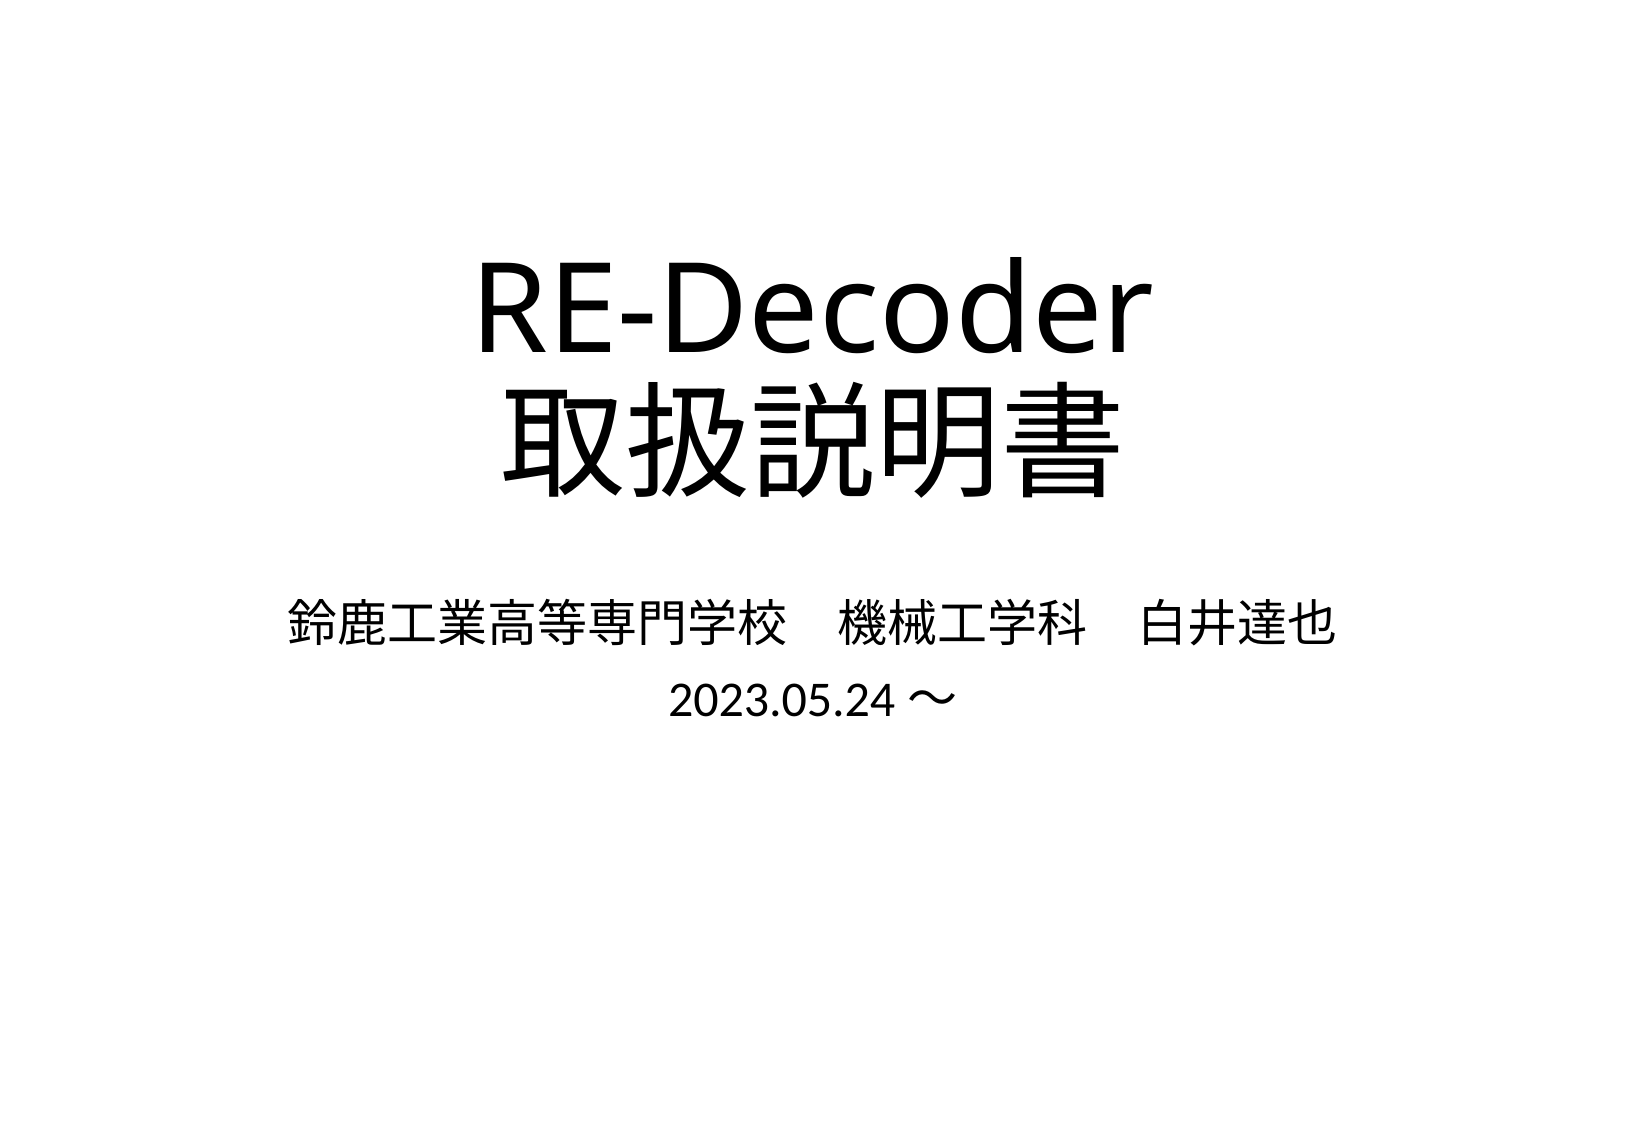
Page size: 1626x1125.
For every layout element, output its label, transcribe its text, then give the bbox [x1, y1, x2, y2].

subtitle 鈴鹿工業高等専門学校 機械工学科 白井達也 2023.05.24～ [203, 590, 1422, 863]
title RE-Decoder 取扱説明書 [121, 184, 1504, 576]
